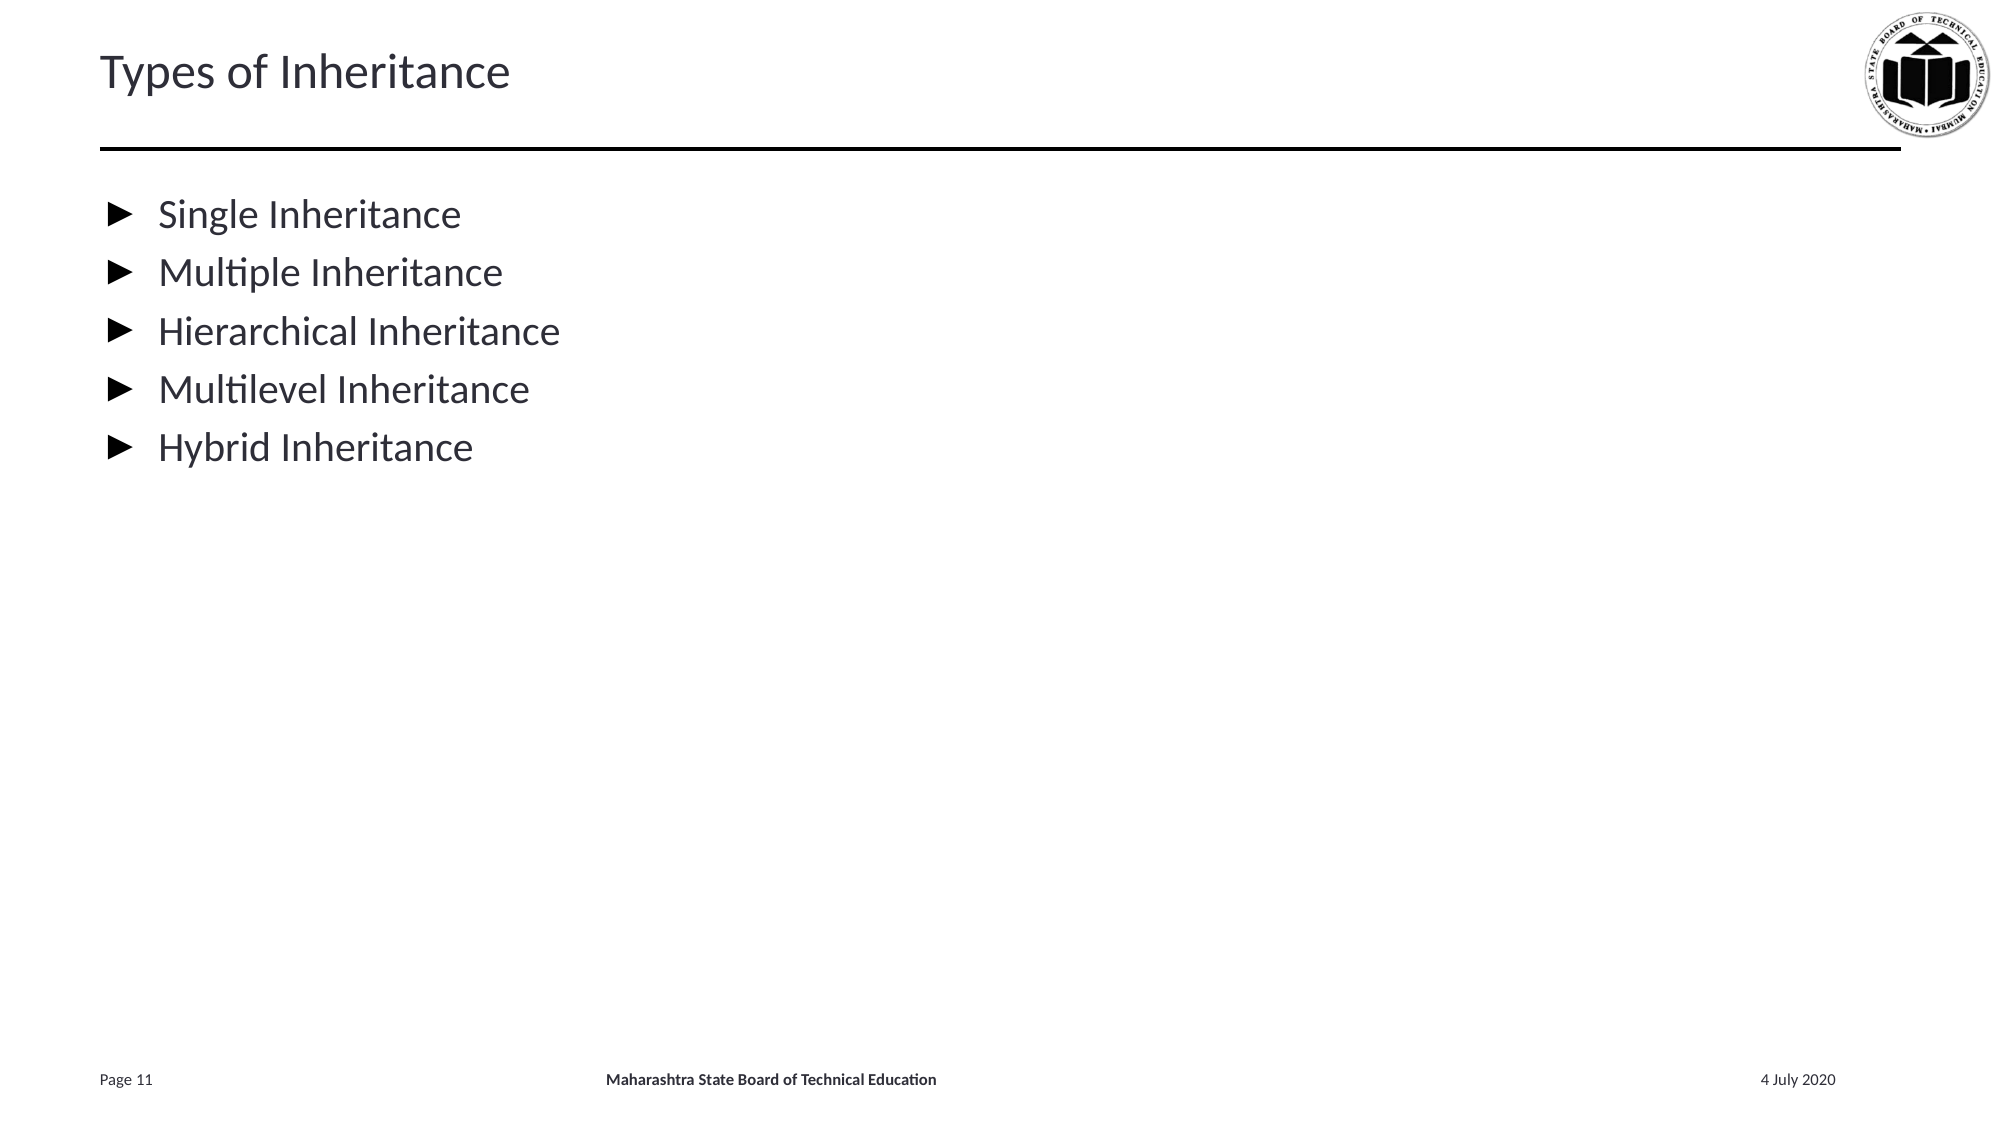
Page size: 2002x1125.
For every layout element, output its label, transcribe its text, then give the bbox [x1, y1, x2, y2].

title Types of Inheritance [100, 48, 1901, 146]
list Single Inheritance Multiple Inheritance Hierarchical Inheritance Multilevel Inheritance Hybrid Inheritance [100, 186, 1901, 999]
picture [1852, 0, 2001, 149]
